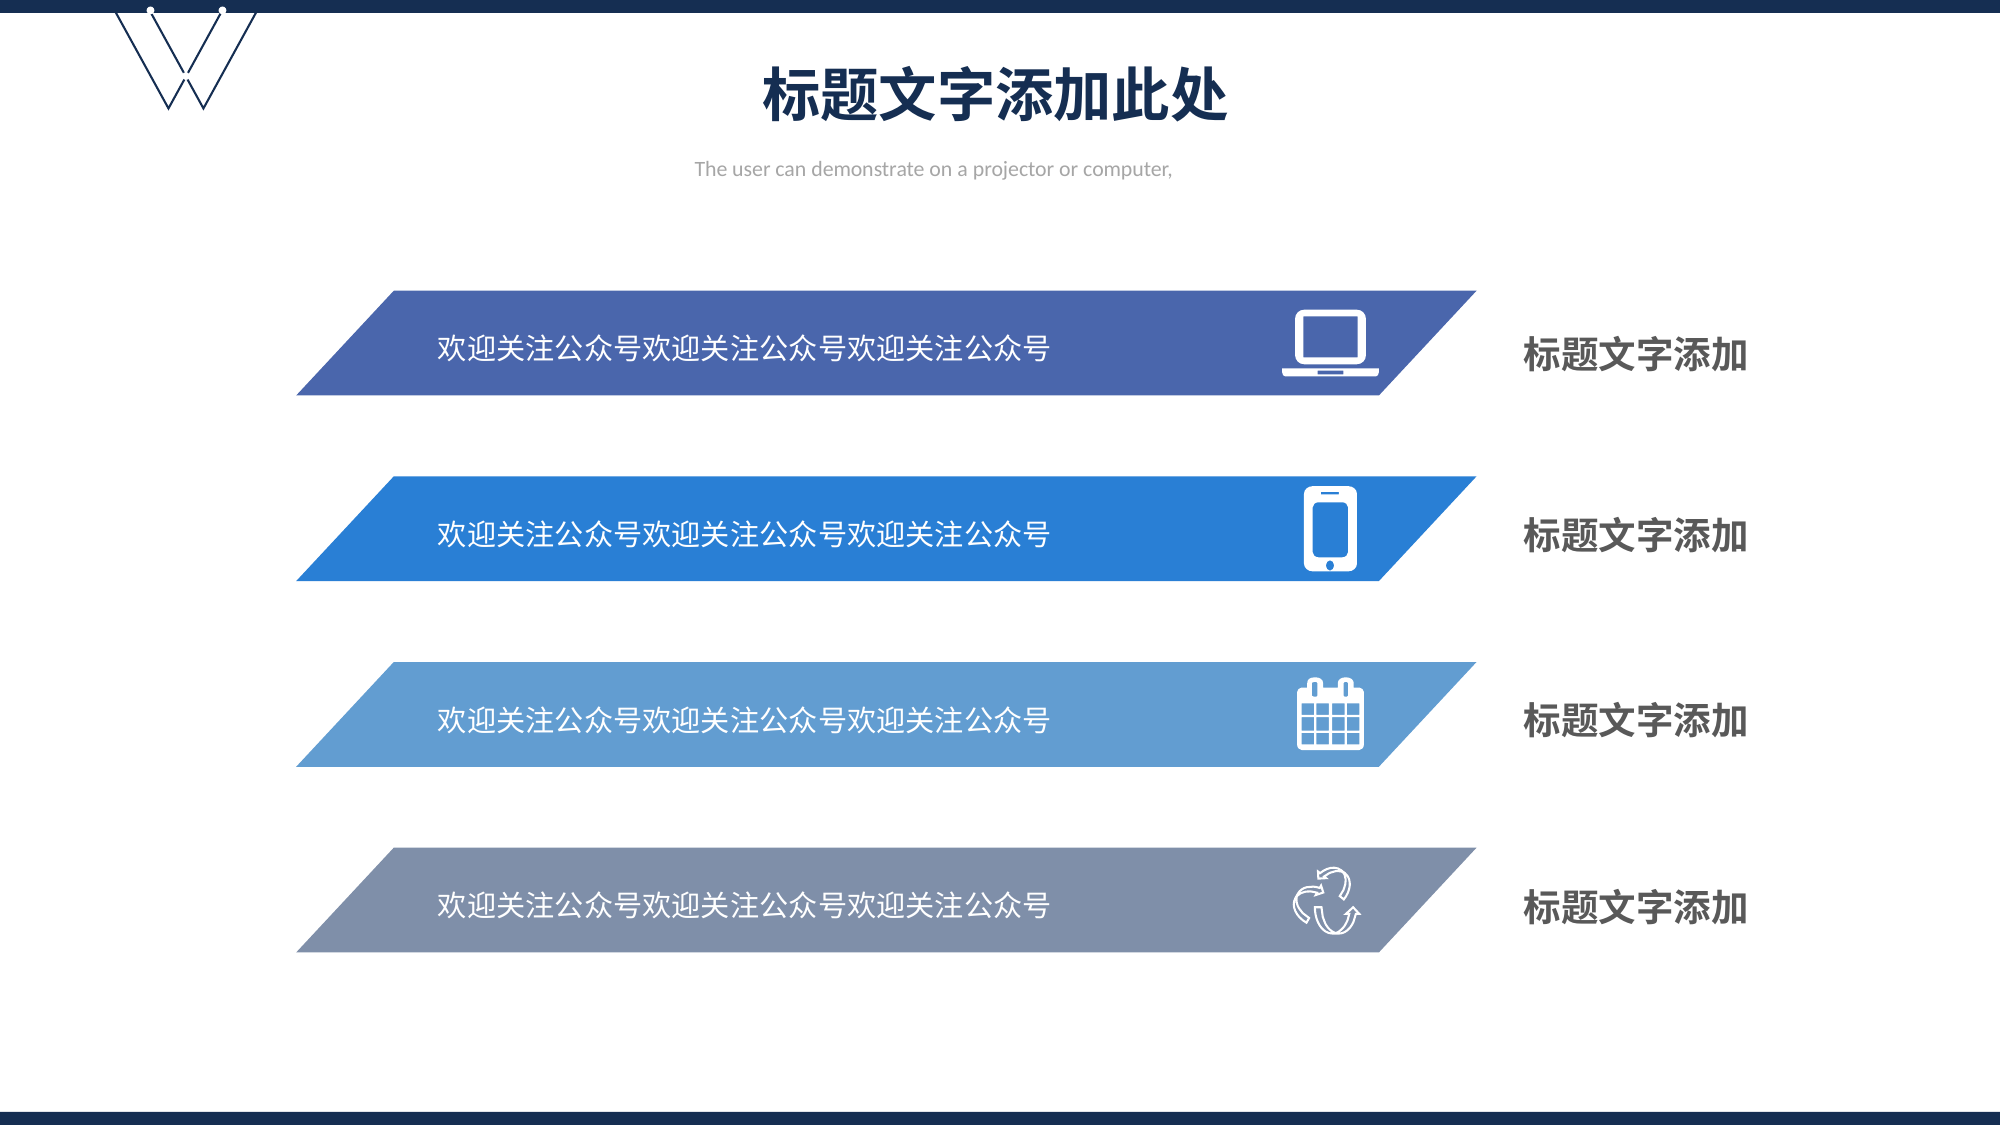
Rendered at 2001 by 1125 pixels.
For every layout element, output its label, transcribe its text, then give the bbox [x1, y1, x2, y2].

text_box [296, 661, 1477, 767]
text_box 标题文字添加 [1508, 867, 1877, 936]
text_box 标题文字添加此处 [747, 41, 1253, 136]
text_box The user can demonstrate on a projector or computer, [679, 143, 1320, 189]
text_box 标题文字添加 [1508, 680, 1877, 750]
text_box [296, 290, 1477, 396]
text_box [296, 847, 1477, 953]
text_box 标题文字添加 [1508, 495, 1877, 565]
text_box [296, 476, 1477, 582]
text_box 标题文字添加 [1508, 314, 1877, 383]
